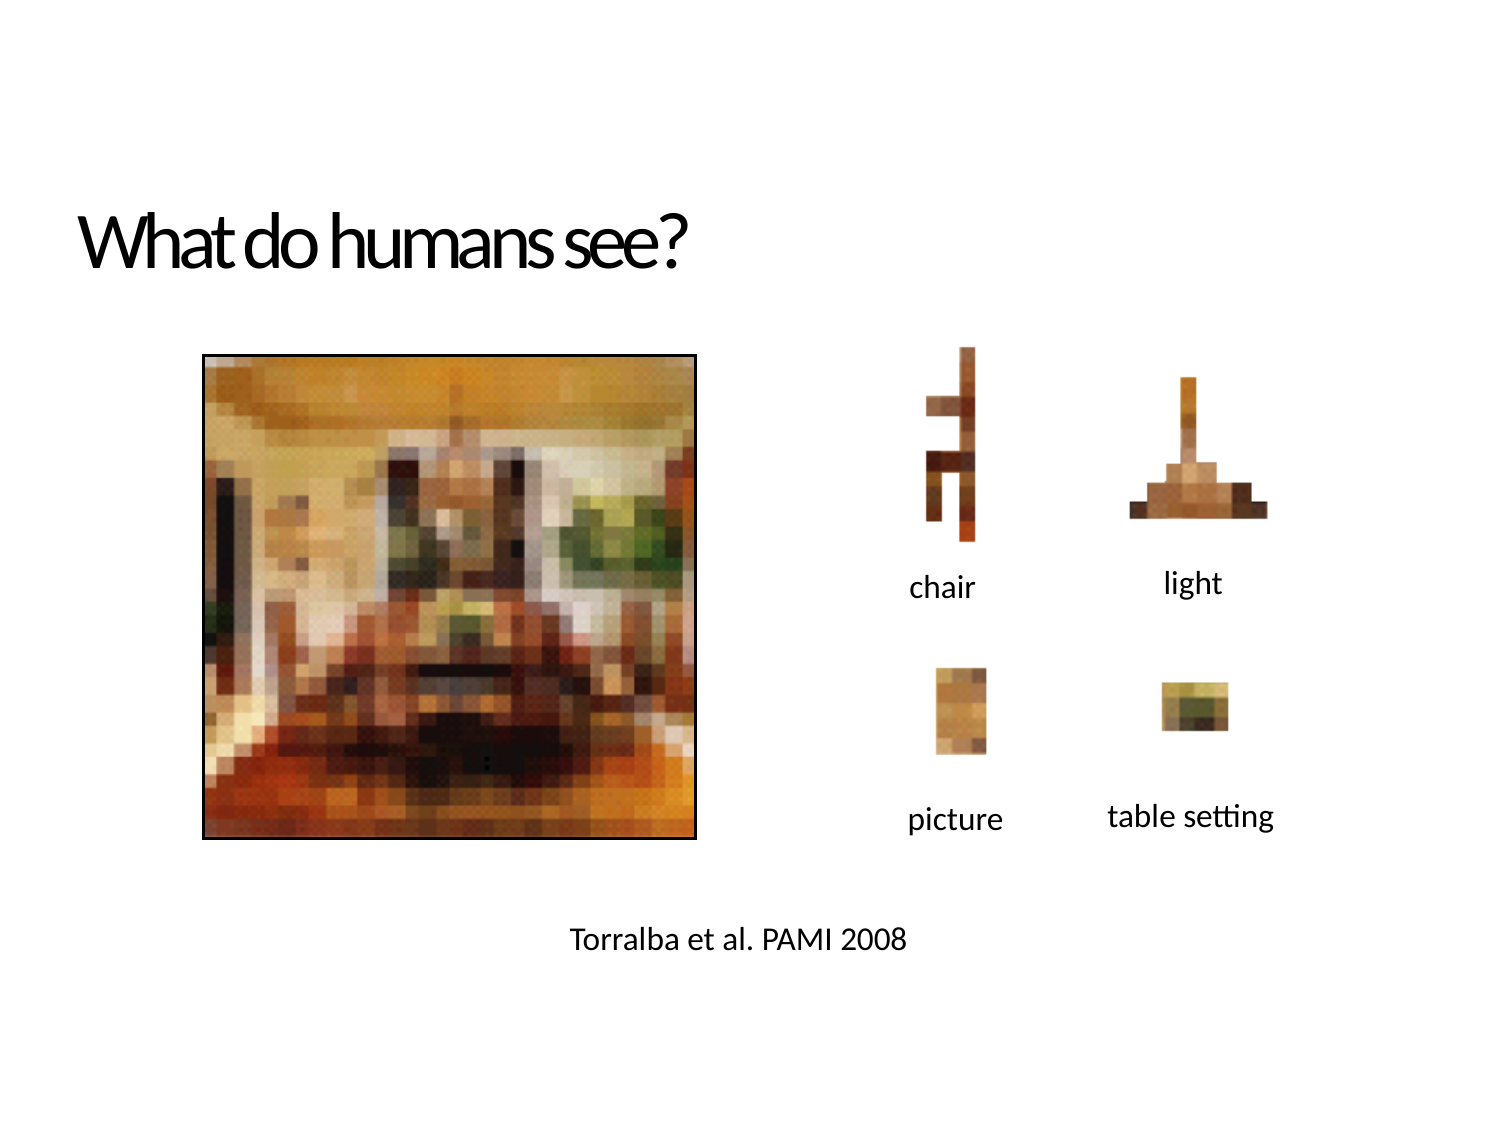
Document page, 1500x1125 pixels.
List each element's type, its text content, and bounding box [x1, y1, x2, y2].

text_box table setting [1092, 787, 1330, 842]
picture [1148, 663, 1249, 762]
text_box picture [892, 790, 1036, 845]
picture [929, 662, 996, 763]
picture [1119, 368, 1274, 527]
text_box Torralba et al. PAMI 2008 [554, 910, 1015, 965]
picture [204, 356, 695, 837]
picture [898, 327, 1007, 561]
text_box light [1148, 553, 1260, 609]
title What do humans see? [62, 191, 1438, 294]
text_box chair [894, 558, 1015, 613]
